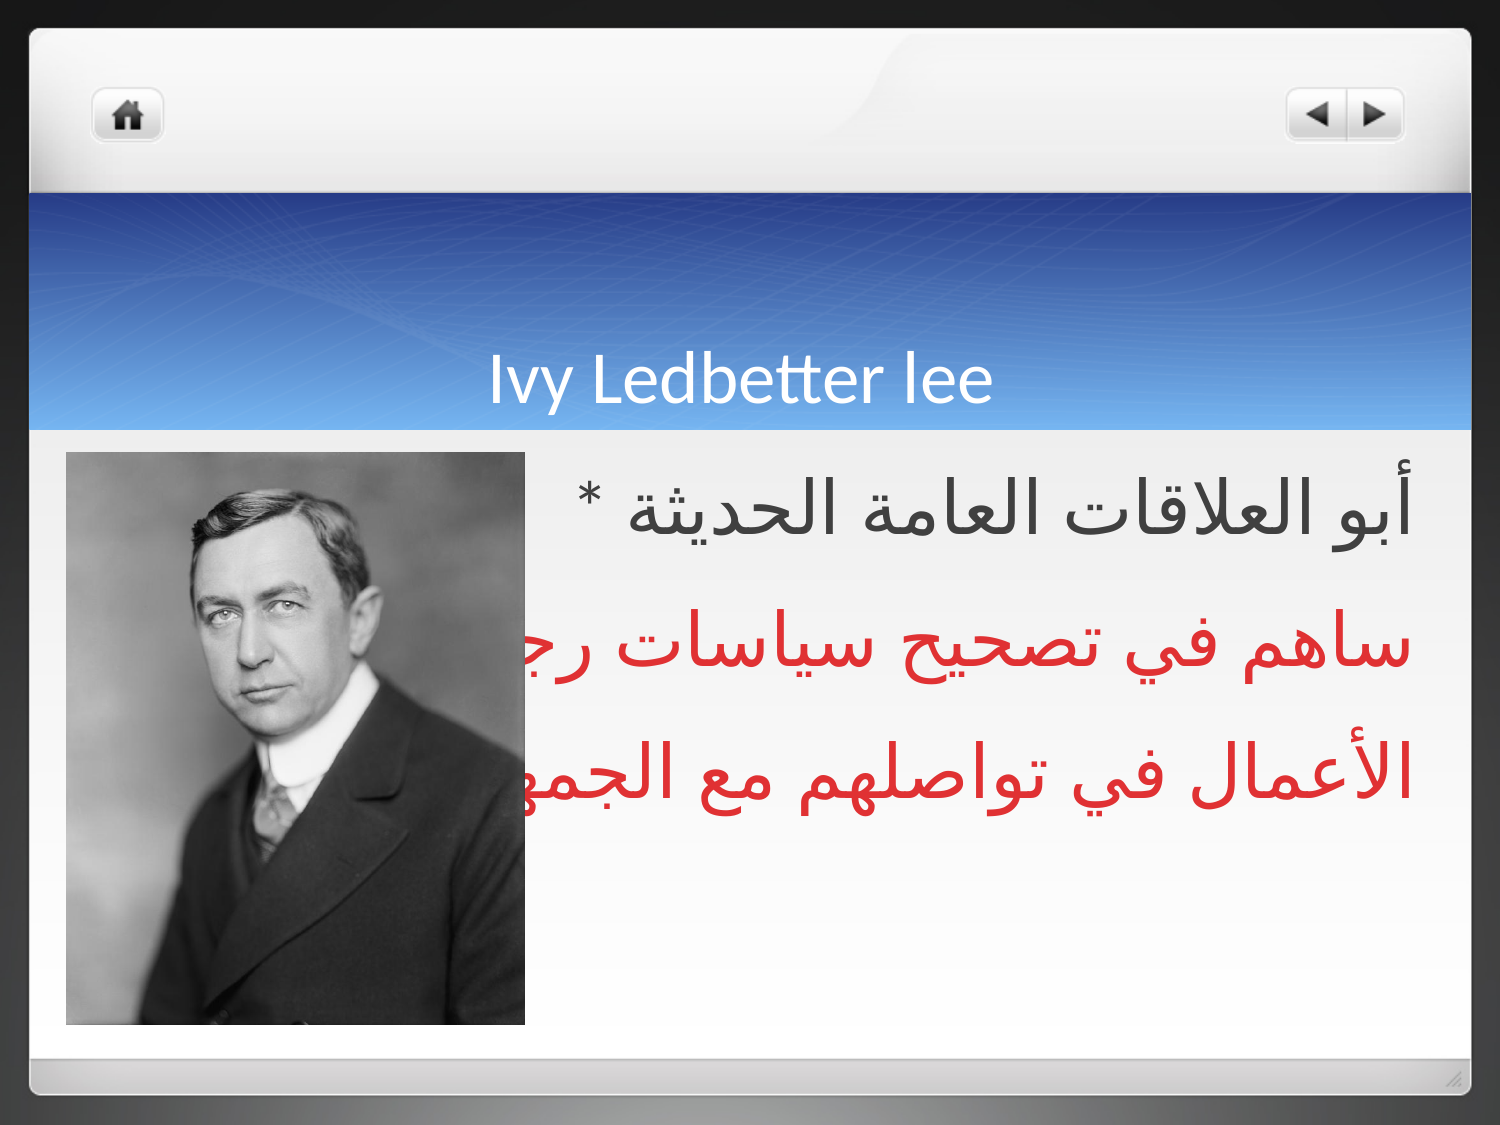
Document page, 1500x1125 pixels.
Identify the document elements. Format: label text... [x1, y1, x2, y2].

picture [0, 0, 1500, 1125]
list * أبو العلاقات العامة الحديثة ساهم في تصحيح سياسات رجال الأعمال في تواصلهم مع الجمهور [1046, 452, 1432, 1025]
title Ivy Ledbetter lee [68, 238, 1432, 427]
